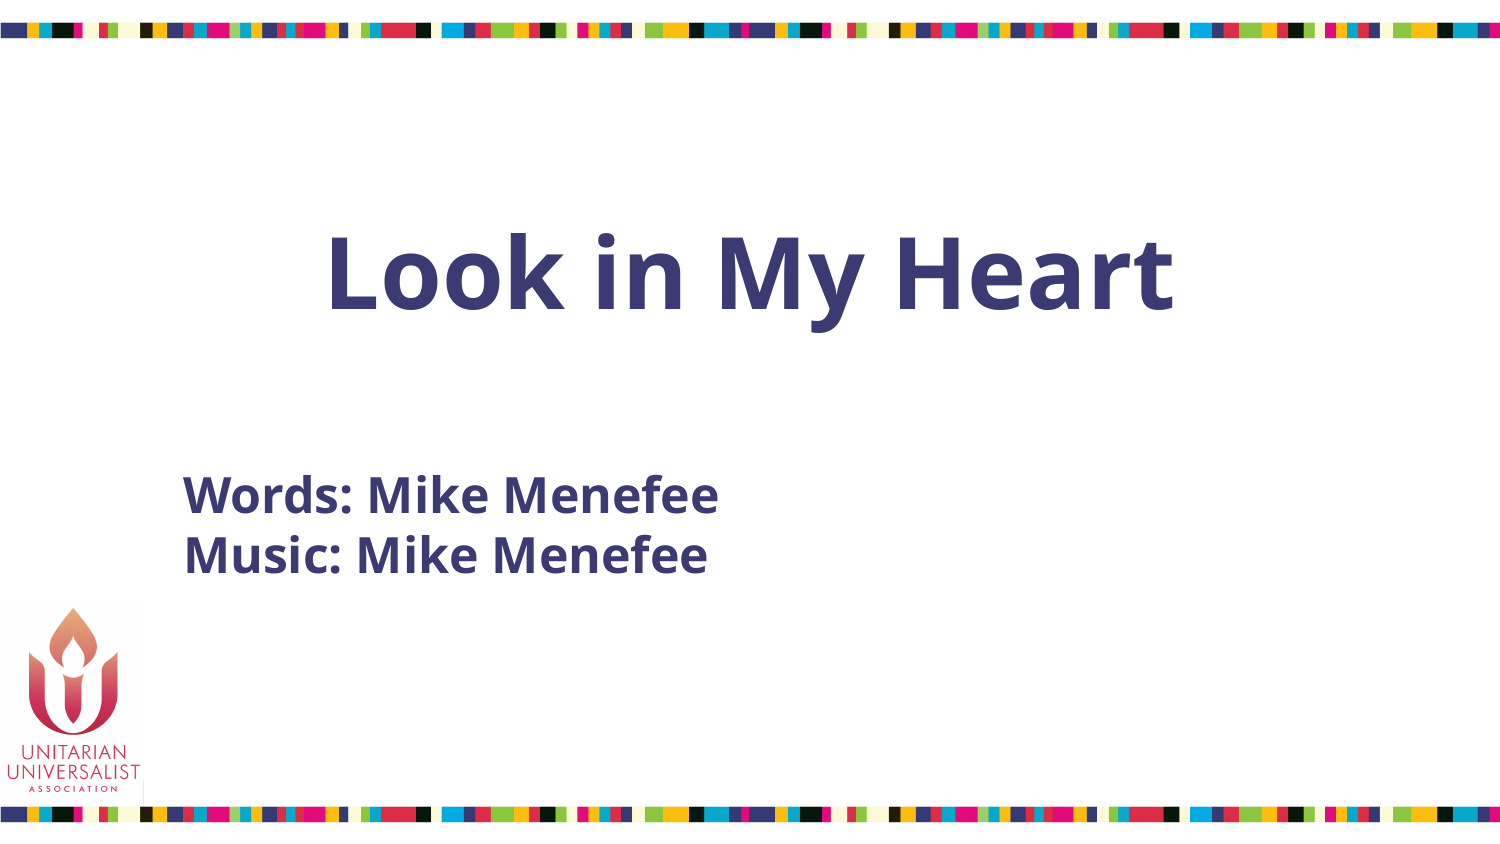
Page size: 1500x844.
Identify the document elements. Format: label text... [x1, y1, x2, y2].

text_box Words: Mike Menefee Music: Mike Menefee [168, 448, 1495, 659]
text_box Look in My Heart [74, 75, 1425, 345]
picture [0, 22, 1500, 40]
picture [0, 600, 1500, 824]
